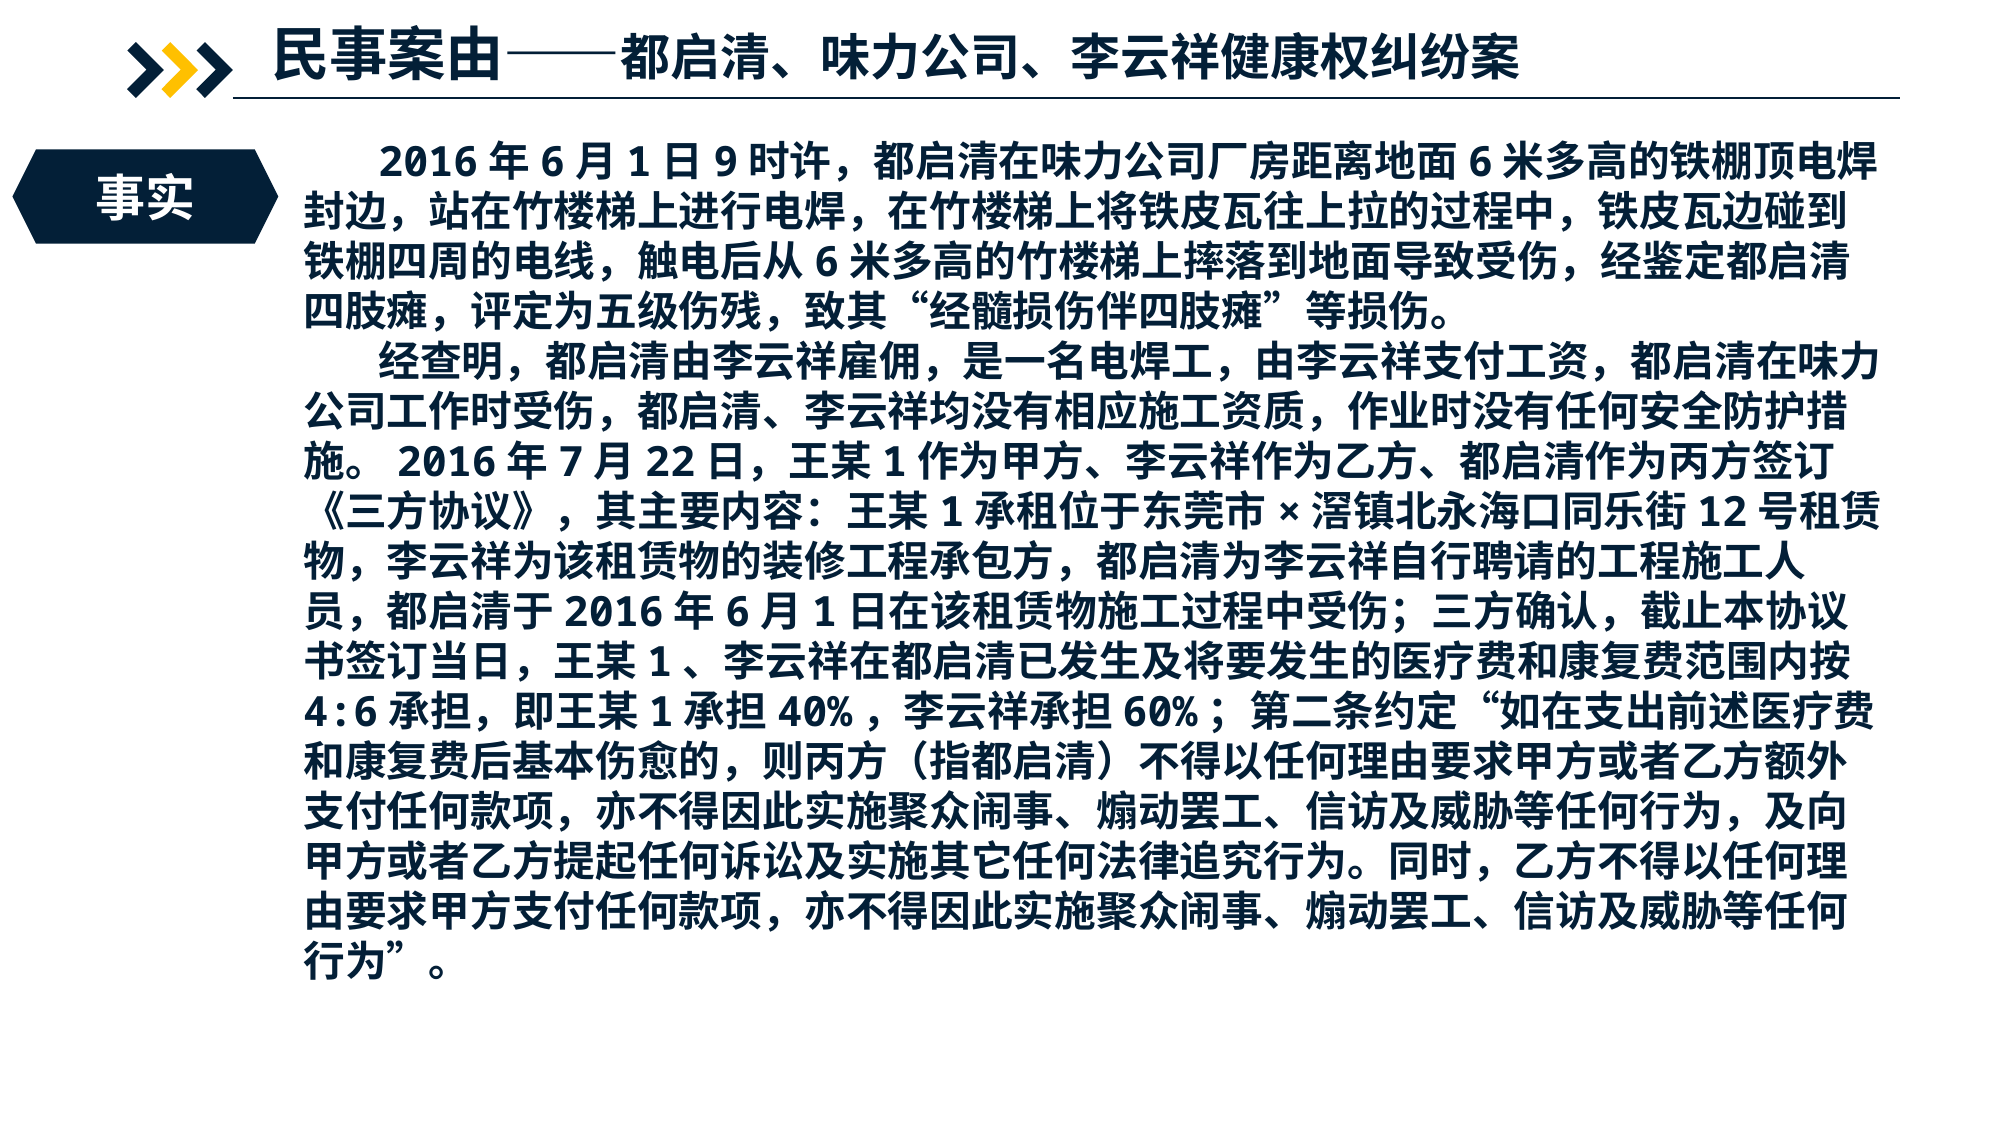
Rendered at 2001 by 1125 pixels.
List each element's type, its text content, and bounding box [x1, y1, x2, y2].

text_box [127, 42, 1900, 98]
text_box 2016年6月1日9时许，都启清在味力公司厂房距离地面6米多高的铁棚顶电焊封边，站在竹楼梯上进行电焊，在竹楼梯上将铁皮瓦往上拉的过程中，铁皮瓦边碰到铁棚四周的电线，触电后从6米多高的竹楼梯上摔落到地面导致受伤，经鉴定都启清四肢瘫，评定为五级伤残，致其“经髓损伤伴四肢瘫”等损伤。 经查明，都启清由李云祥雇佣，是一名电焊工，由李云祥支付工资，都启清在味力公司工作时受伤，都启清、李云祥均没有相应施工资质，作业时没有任何安全防护措施。2016年7月22日，王某1作为甲方、李云祥作为乙方、都启清作为丙方签订《三方协议》，其主要内容：王某1承租位于东莞市×滘镇北永海口同乐街12号租赁物，李云祥为该租赁物的装修工程承包方，都启清为李云祥自行聘请的工程施工人员，都启清于2016年6月1日在该租赁物施工过程中受伤；三方确认，截止本协议书签订当日，王某1、李云祥在都启清已发生及将要发生的医疗费和康复费范围内按4:6承担，即王某1承担40%，李云祥承担60%；第二条约定“如在支出前述医疗费和康复费后基本伤愈的，则丙方（指都启清）不得以任何理由要求甲方或者乙方额外支付任何款项，亦不得因此实施聚众闹事、煽动罢工、信访及威胁等任何行为，及向甲方或者乙方提起任何诉讼及实施其它任何法律追究行为。同时，乙方不得以任何理由要求甲方支付任何款项，亦不得因此实施聚众闹事、煽动罢工、信访及威胁等任何行为”。 [288, 127, 1900, 993]
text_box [12, 149, 279, 244]
text_box 民事案由——都启清、味力公司、李云祥健康权纠纷案 [259, 11, 1536, 42]
